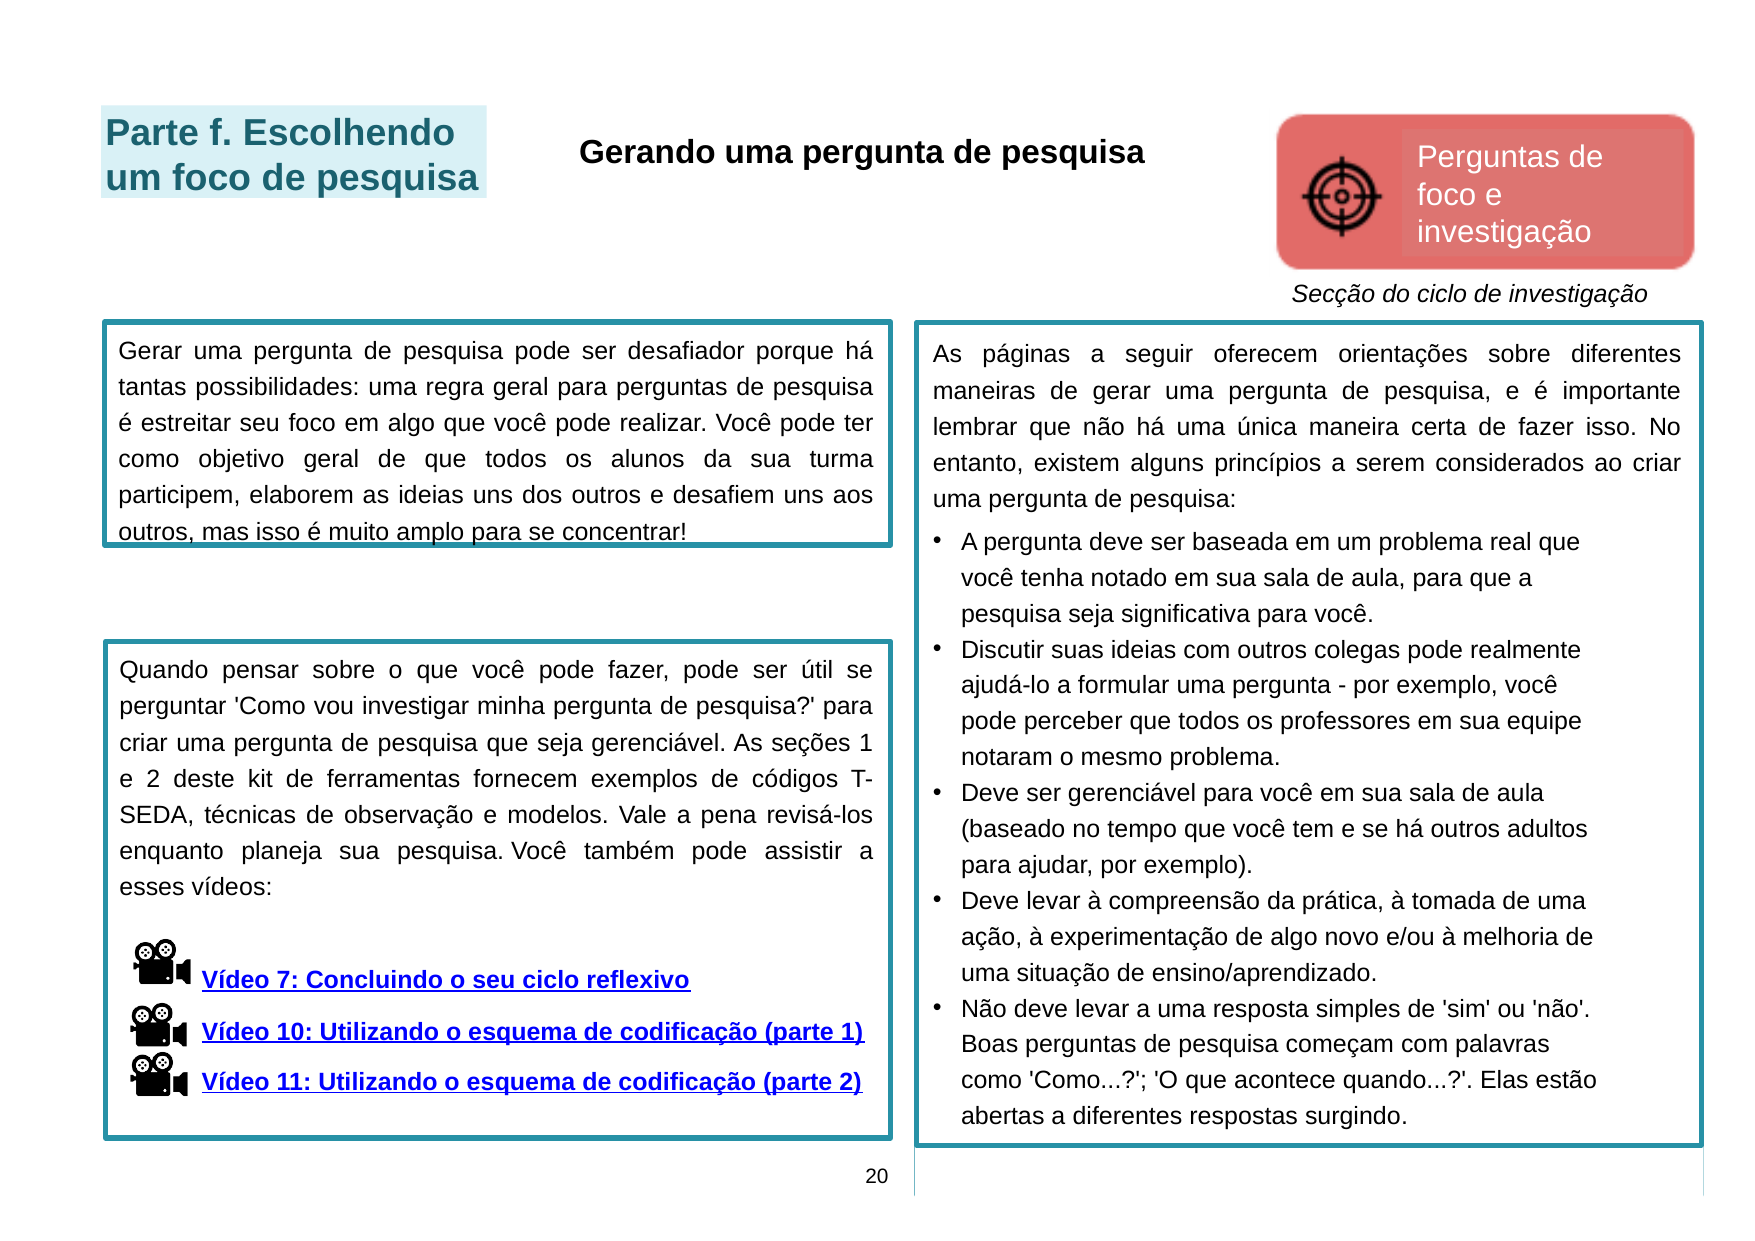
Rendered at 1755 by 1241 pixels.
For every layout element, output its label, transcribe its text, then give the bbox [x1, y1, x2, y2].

text_box [916, 322, 1702, 1146]
text_box Quando pensar sobre o que você pode fazer, pode ser útil se perguntar 'Como vou investigar minha pergunta de pesquisa?' para criar uma pergunta de pesquisa que seja gerenciável. As seções 1 e 2 deste kit de ferramentas fornecem exemplos de códigos T-SEDA, técnicas de observação e modelos. Vale a pena revisá-los enquanto planeja sua pesquisa. Você também pode assistir a esses vídeos: Vídeo 7: Concluindo o seu ciclo reflexivo Vídeo 10: Utilizando o esquema de codificação (parte 1) Vídeo 11: Utilizando o esquema de codificação (parte 2) [105, 641, 891, 1138]
text_box Secção do ciclo de investigação [1289, 277, 1665, 308]
text_box [1268, 108, 1709, 277]
text_box [914, 320, 1704, 1198]
text_box [124, 990, 192, 1039]
text_box 20 [863, 1162, 891, 1188]
text_box [124, 1039, 193, 1108]
text_box Parte f. Escolhendo um foco de pesquisa [101, 105, 487, 198]
text_box Perguntas de foco e investigação [1402, 129, 1684, 257]
text_box As páginas a seguir oferecem orientações sobre diferentes maneiras de gerar uma pergunta de pesquisa, e é importante lembrar que não há uma única maneira certa de fazer isso. No entanto, existem alguns princípios a serem considerados ao criar uma pergunta de pesquisa: [930, 331, 1684, 513]
text_box Gerar uma pergunta de pesquisa pode ser desafiador porque há tantas possibilidades: uma regra geral para perguntas de pesquisa é estreitar seu foco em algo que você pode realizar. Você pode ter como objetivo geral de que todos os alunos da sua turma participem, elaborem as ideias uns dos outros e desafiem uns aos outros, mas isso é muito amplo para se concentrar! [104, 321, 891, 546]
text_box A pergunta deve ser baseada em um problema real que você tenha notado em sua sala de aula, para que a pesquisa seja significativa para você. Discutir suas ideias com outros colegas pode realmente ajudá-lo a formular uma pergunta - por exemplo, você pode perceber que todos os professores em sua equipe notaram o mesmo problema. Deve ser gerenciável para você em sua sala de aula (baseado no tempo que você tem e se há outros adultos para ajudar, por exemplo). Deve levar à compreensão da prática, à tomada de uma ação, à experimentação de algo novo e/ou à melhoria de uma situação de ensino/aprendizado. Não deve levar a uma resposta simples de 'sim' ou 'não'. Boas perguntas de pesquisa começam com palavras como 'Como...?'; 'O que acontece quando...?'. Elas estão abertas a diferentes respostas surgindo. [930, 519, 1684, 1146]
text_box [127, 926, 196, 996]
text_box Gerando uma pergunta de pesquisa [577, 129, 1153, 170]
